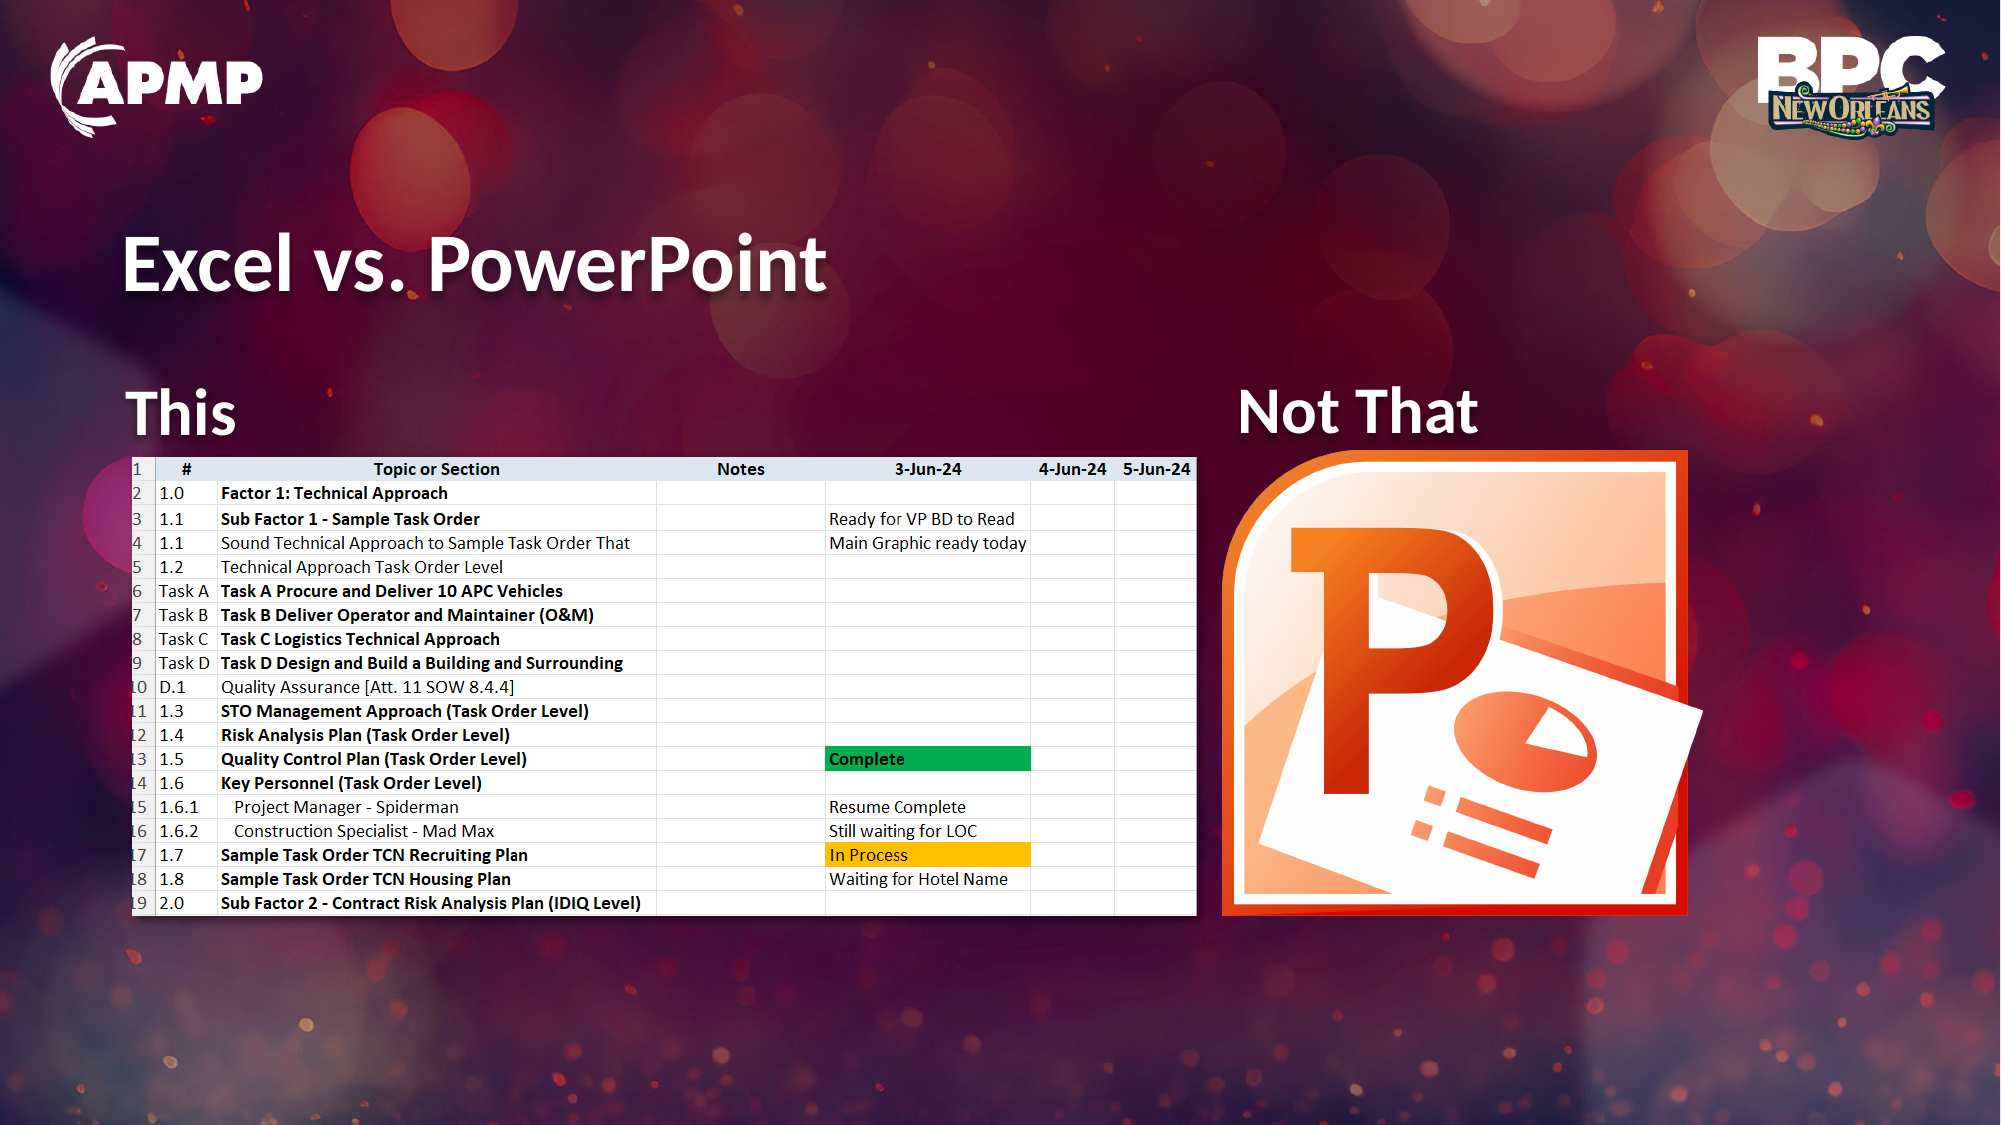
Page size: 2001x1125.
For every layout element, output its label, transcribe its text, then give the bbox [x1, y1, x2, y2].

picture [0, 0, 2001, 1125]
text_box Not That [1222, 373, 1572, 450]
text_box This [110, 374, 299, 458]
text_box Excel vs. PowerPoint [105, 234, 1831, 317]
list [131, 457, 1197, 916]
